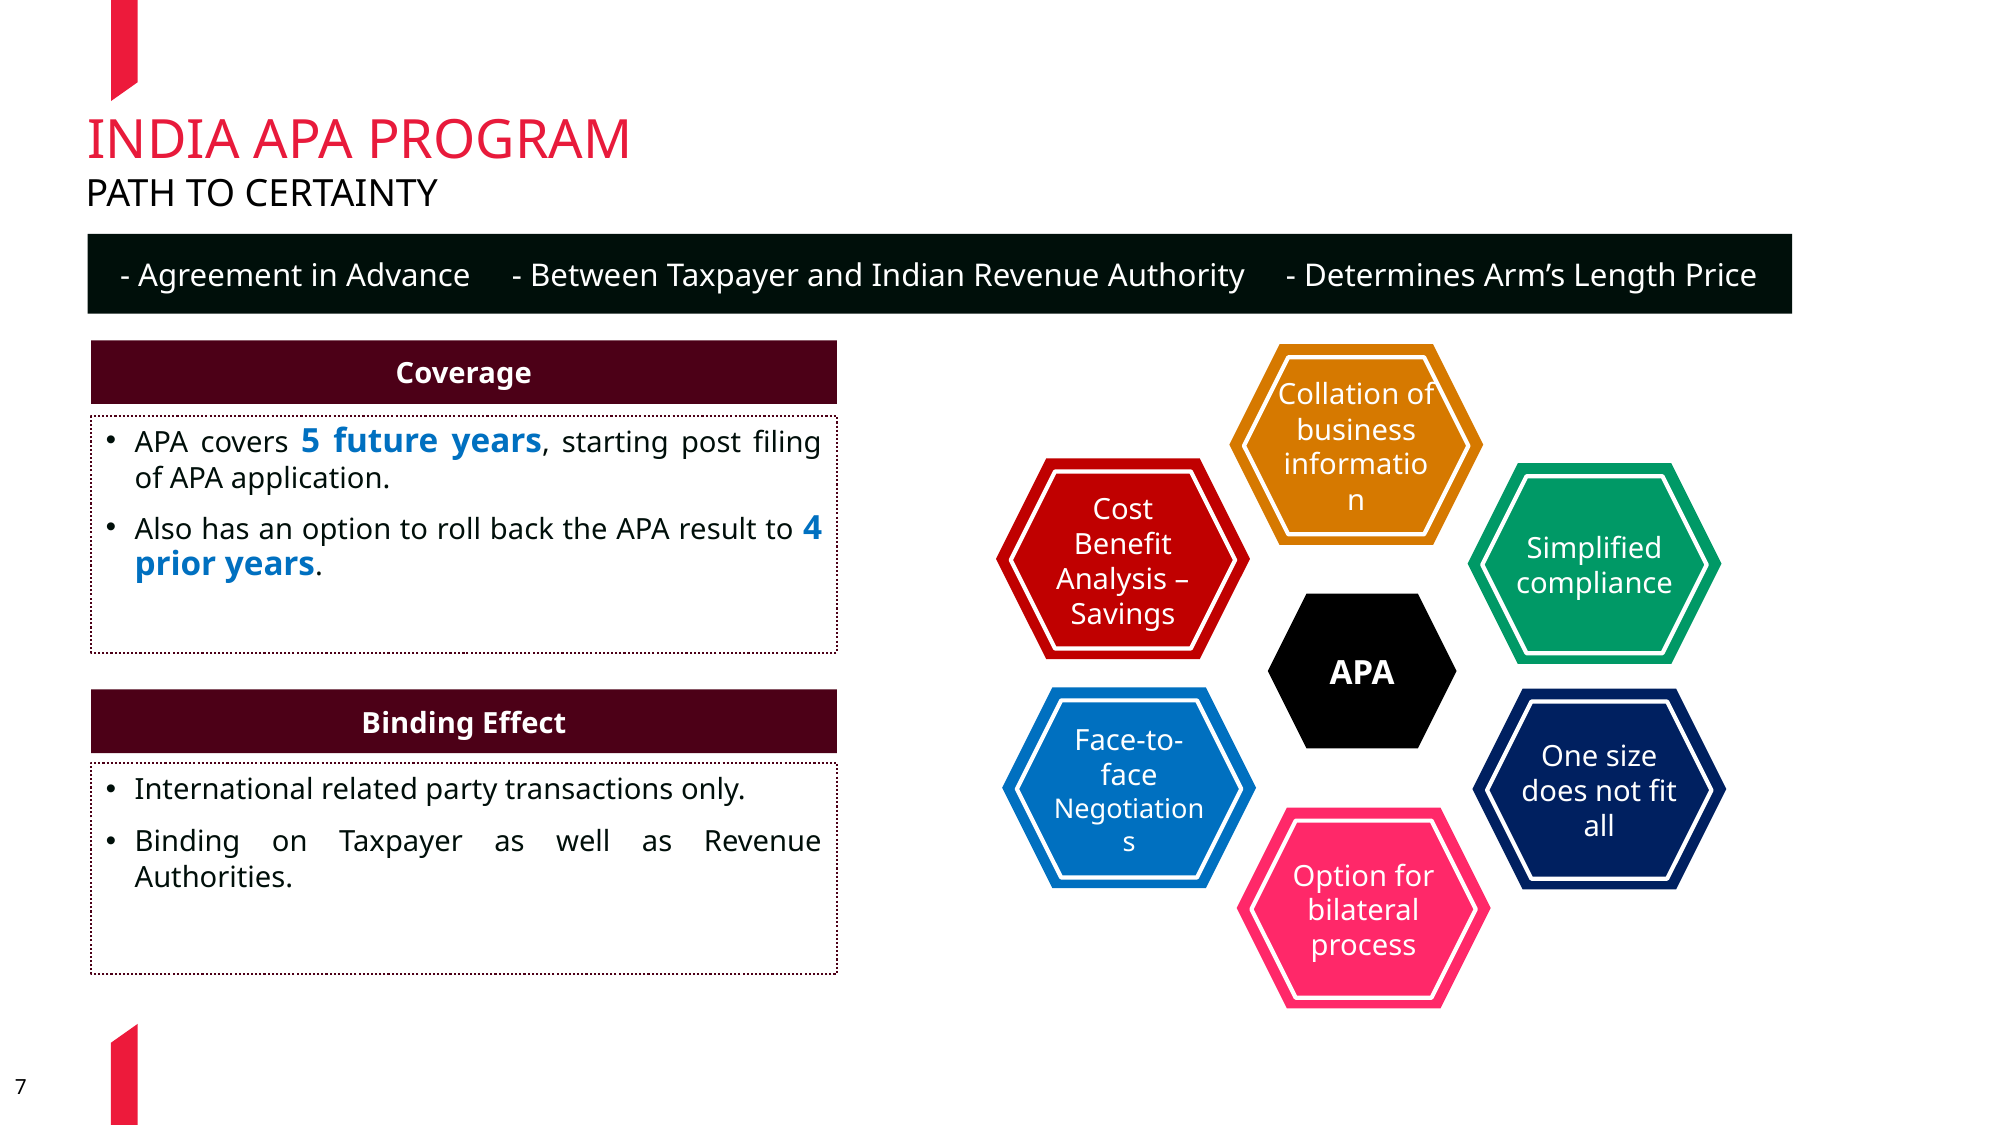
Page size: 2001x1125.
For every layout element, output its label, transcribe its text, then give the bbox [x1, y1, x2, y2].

text_box Face-to-face Negotiations [1014, 698, 1244, 880]
text_box [1227, 342, 1486, 548]
text_box Option for bilateral process [1249, 818, 1478, 1000]
text_box APA [1265, 591, 1459, 751]
text_box Collation of business information [1242, 355, 1471, 537]
text_box Cost Benefit Analysis – Savings [1008, 469, 1238, 651]
text_box [1470, 686, 1729, 892]
text_box APA covers 5 future years, starting post filing of APA application. Also has an option to roll back the APA result to 4 prior years. [89, 414, 839, 655]
title INDIA APA PROGRAM [87, 116, 1950, 170]
text_box One size does not fit all [1485, 699, 1714, 881]
text_box Binding Effect [89, 687, 839, 755]
text_box - Agreement in Advance - Between Taxpayer and Indian Revenue Authority - Determines Arm’s Length Price [85, 232, 1794, 316]
text_box Simplified compliance [1480, 474, 1709, 656]
text_box International related party transactions only. Binding on Taxpayer as well as Revenue Authorities. [89, 761, 839, 976]
text_box 7 [0, 1065, 80, 1125]
text_box [1234, 805, 1493, 1011]
text_box [1465, 461, 1724, 667]
text_box [994, 456, 1252, 662]
text_box [1000, 685, 1258, 891]
text_box Coverage [89, 338, 839, 406]
